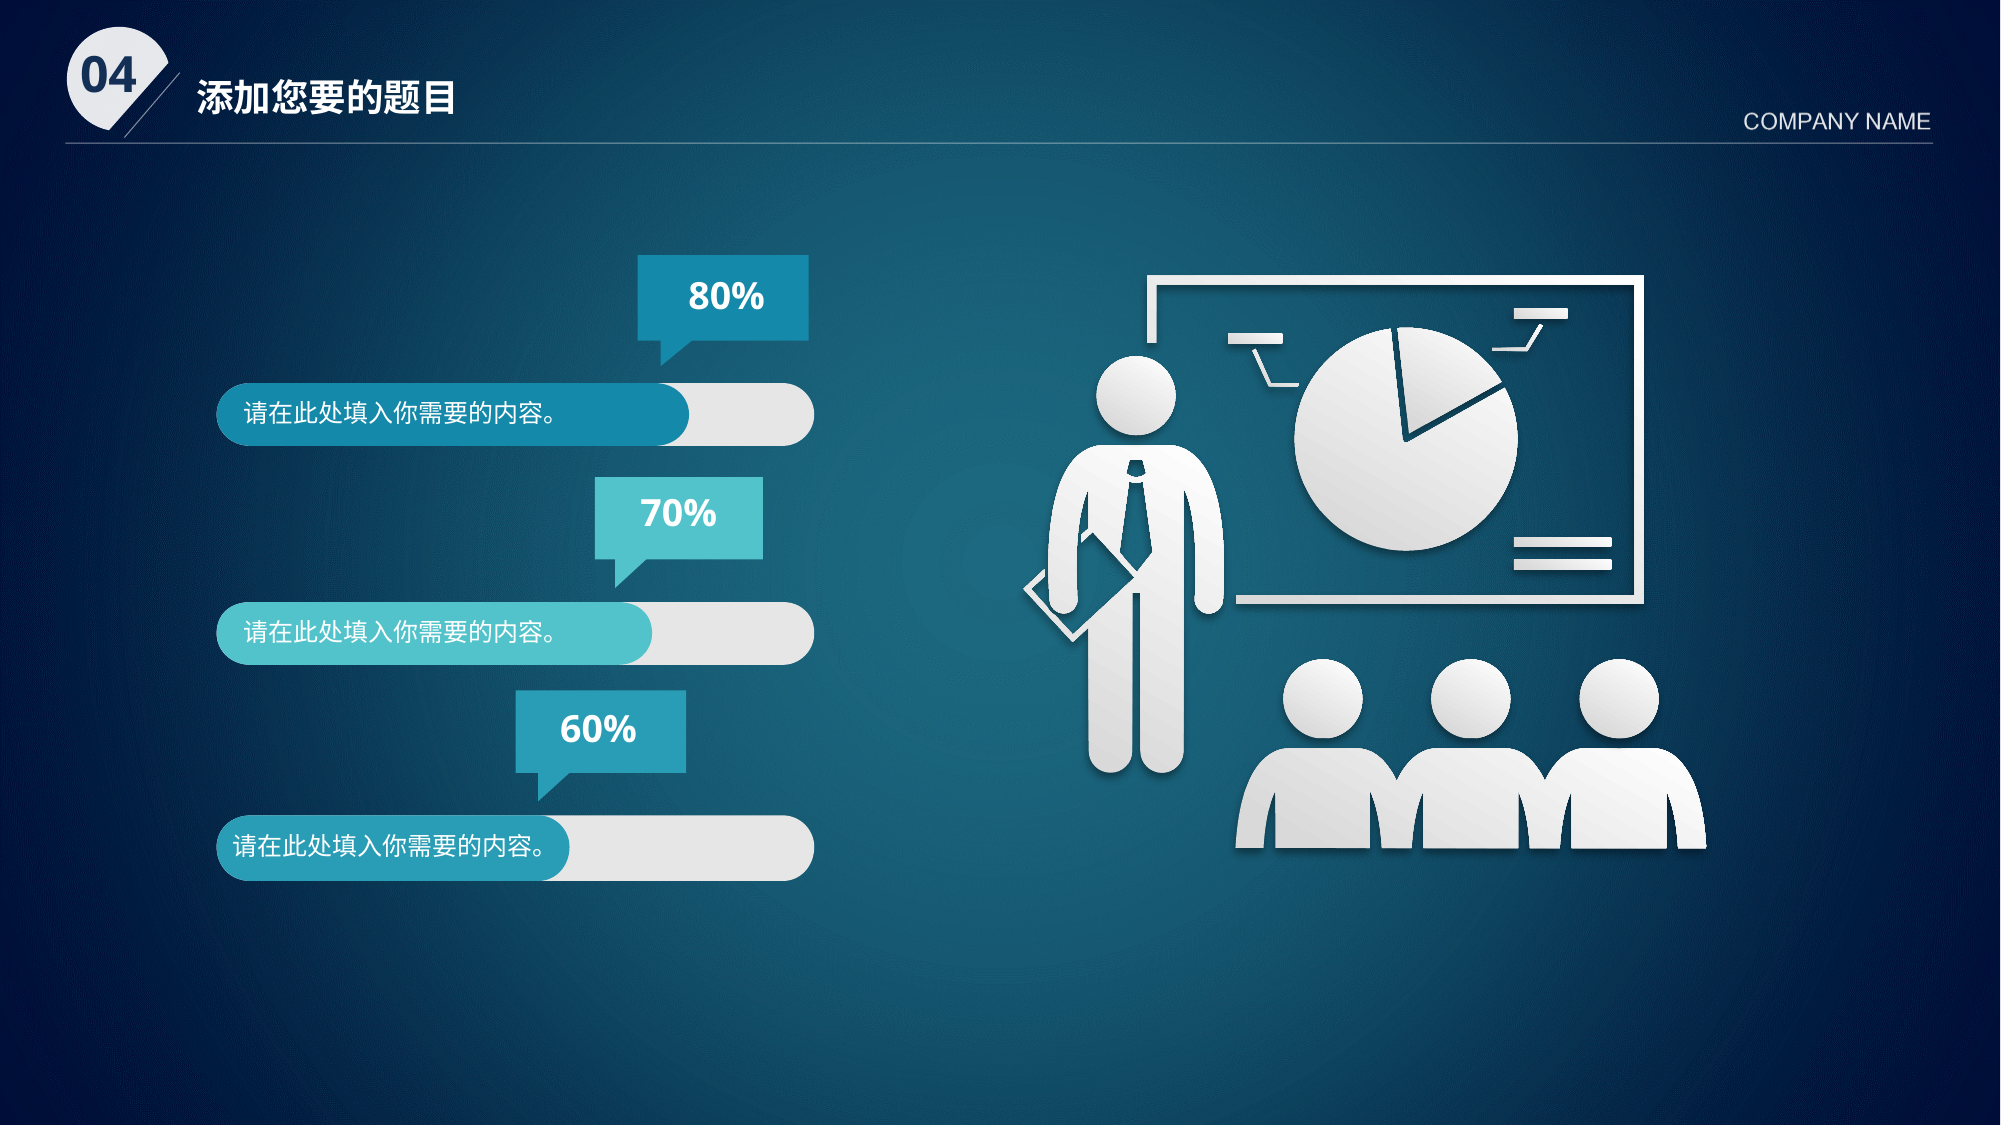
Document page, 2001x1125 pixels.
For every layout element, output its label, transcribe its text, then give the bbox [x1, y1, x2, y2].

text_box [216, 383, 690, 446]
text_box [545, 815, 815, 881]
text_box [1023, 275, 1707, 849]
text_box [637, 255, 809, 367]
picture [0, 0, 2001, 1125]
text_box 请在此处填入你需要的内容。 [229, 389, 584, 435]
text_box [216, 602, 653, 665]
text_box 请在此处填入你需要的内容。 [229, 609, 584, 654]
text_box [594, 477, 763, 589]
text_box [664, 383, 815, 446]
text_box [228, 815, 559, 823]
text_box [626, 602, 815, 665]
text_box 请在此处填入你需要的内容。 [217, 823, 573, 869]
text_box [515, 690, 687, 802]
text_box [224, 869, 563, 881]
